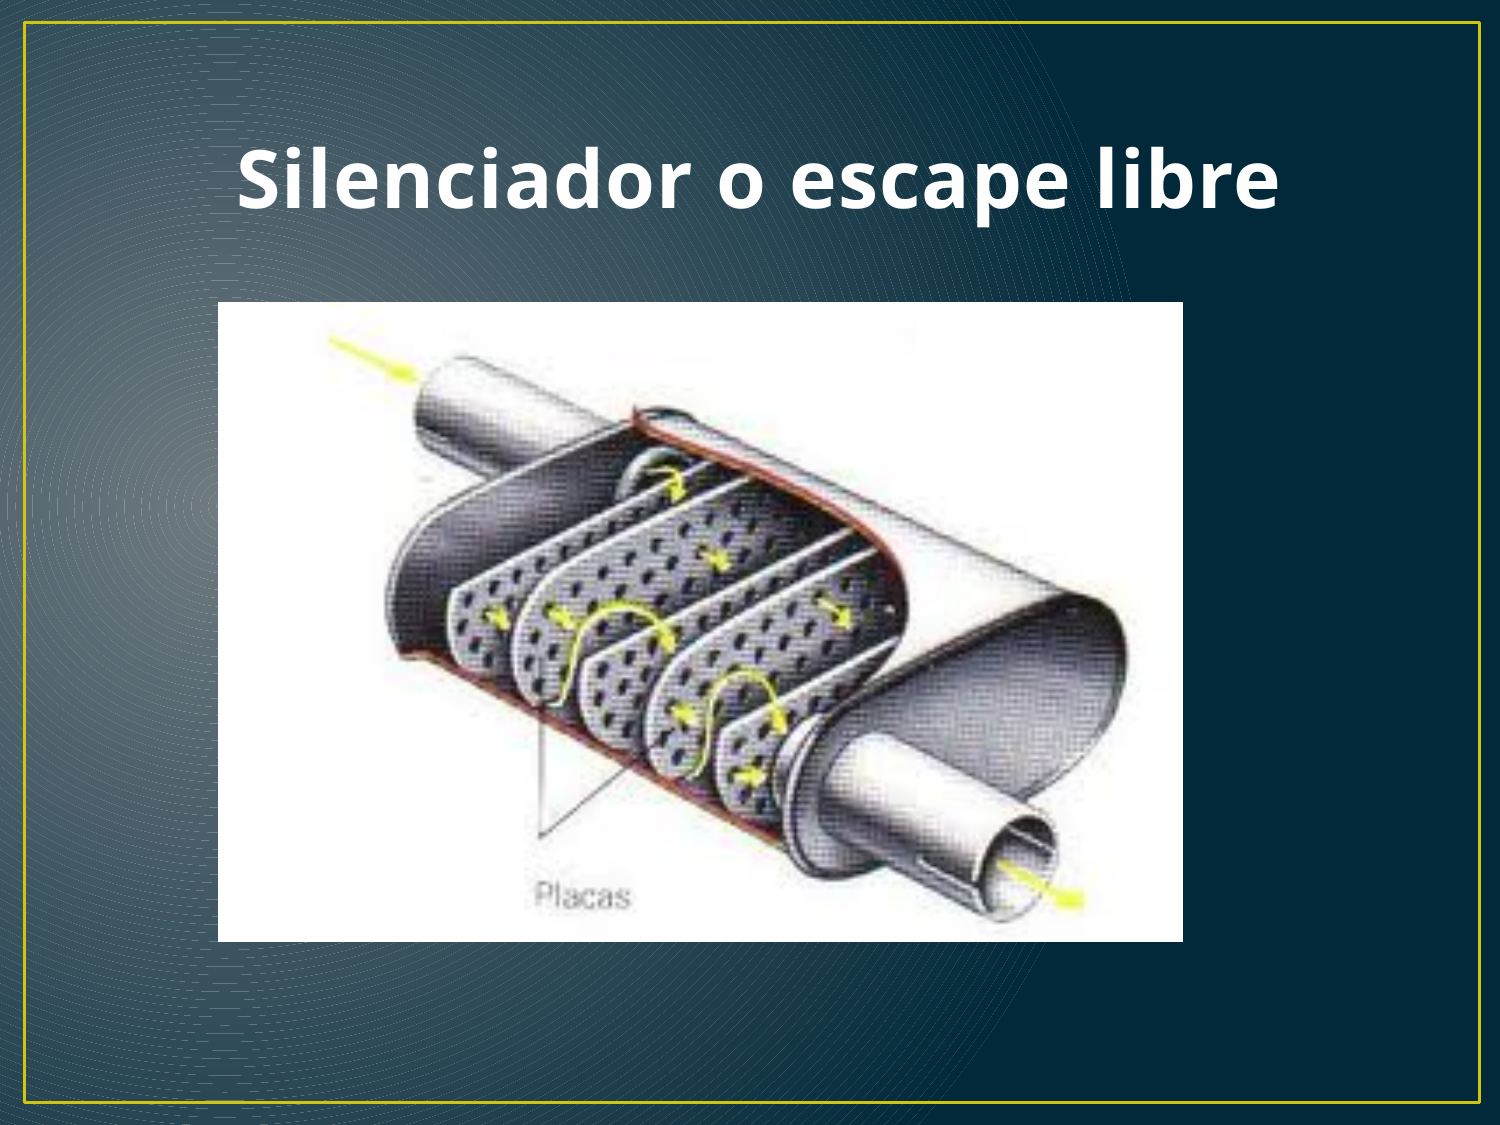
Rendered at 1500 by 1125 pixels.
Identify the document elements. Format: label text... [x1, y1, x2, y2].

picture [218, 296, 1182, 942]
picture [1001, 947, 1013, 956]
title Silenciador o escape libre [75, 45, 1425, 233]
